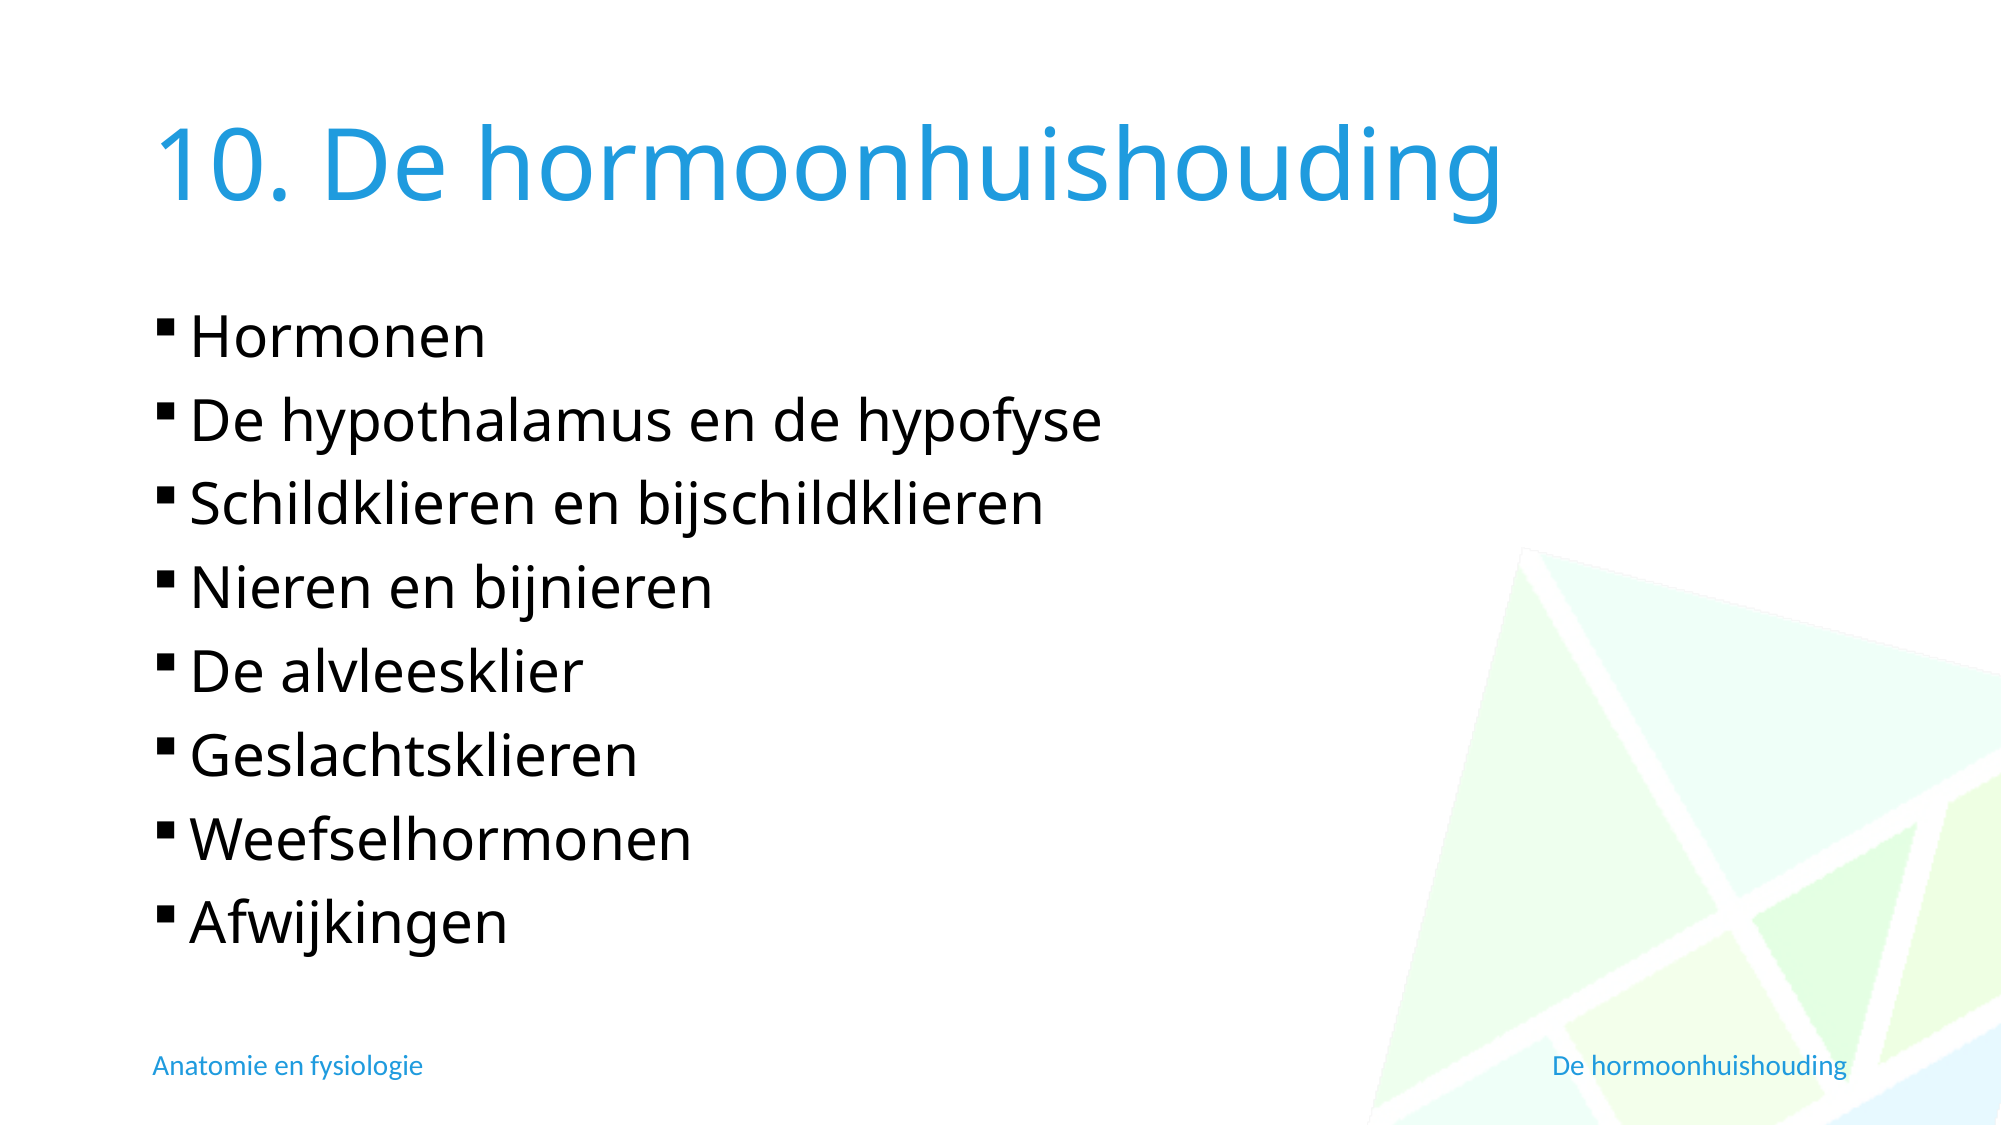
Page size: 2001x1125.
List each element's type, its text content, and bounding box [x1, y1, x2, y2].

list Hormonen De hypothalamus en de hypofyse Schildklieren en bijschildklieren Nieren en bijnieren De alvleesklier Geslachtsklieren Weefselhormonen Afwijkingen [137, 299, 1863, 1014]
list Anatomie en fysiologie [137, 1042, 588, 1103]
title 10. De hormoonhuishouding [137, 59, 1863, 278]
list De hormoonhuishouding [1412, 1042, 1863, 1103]
